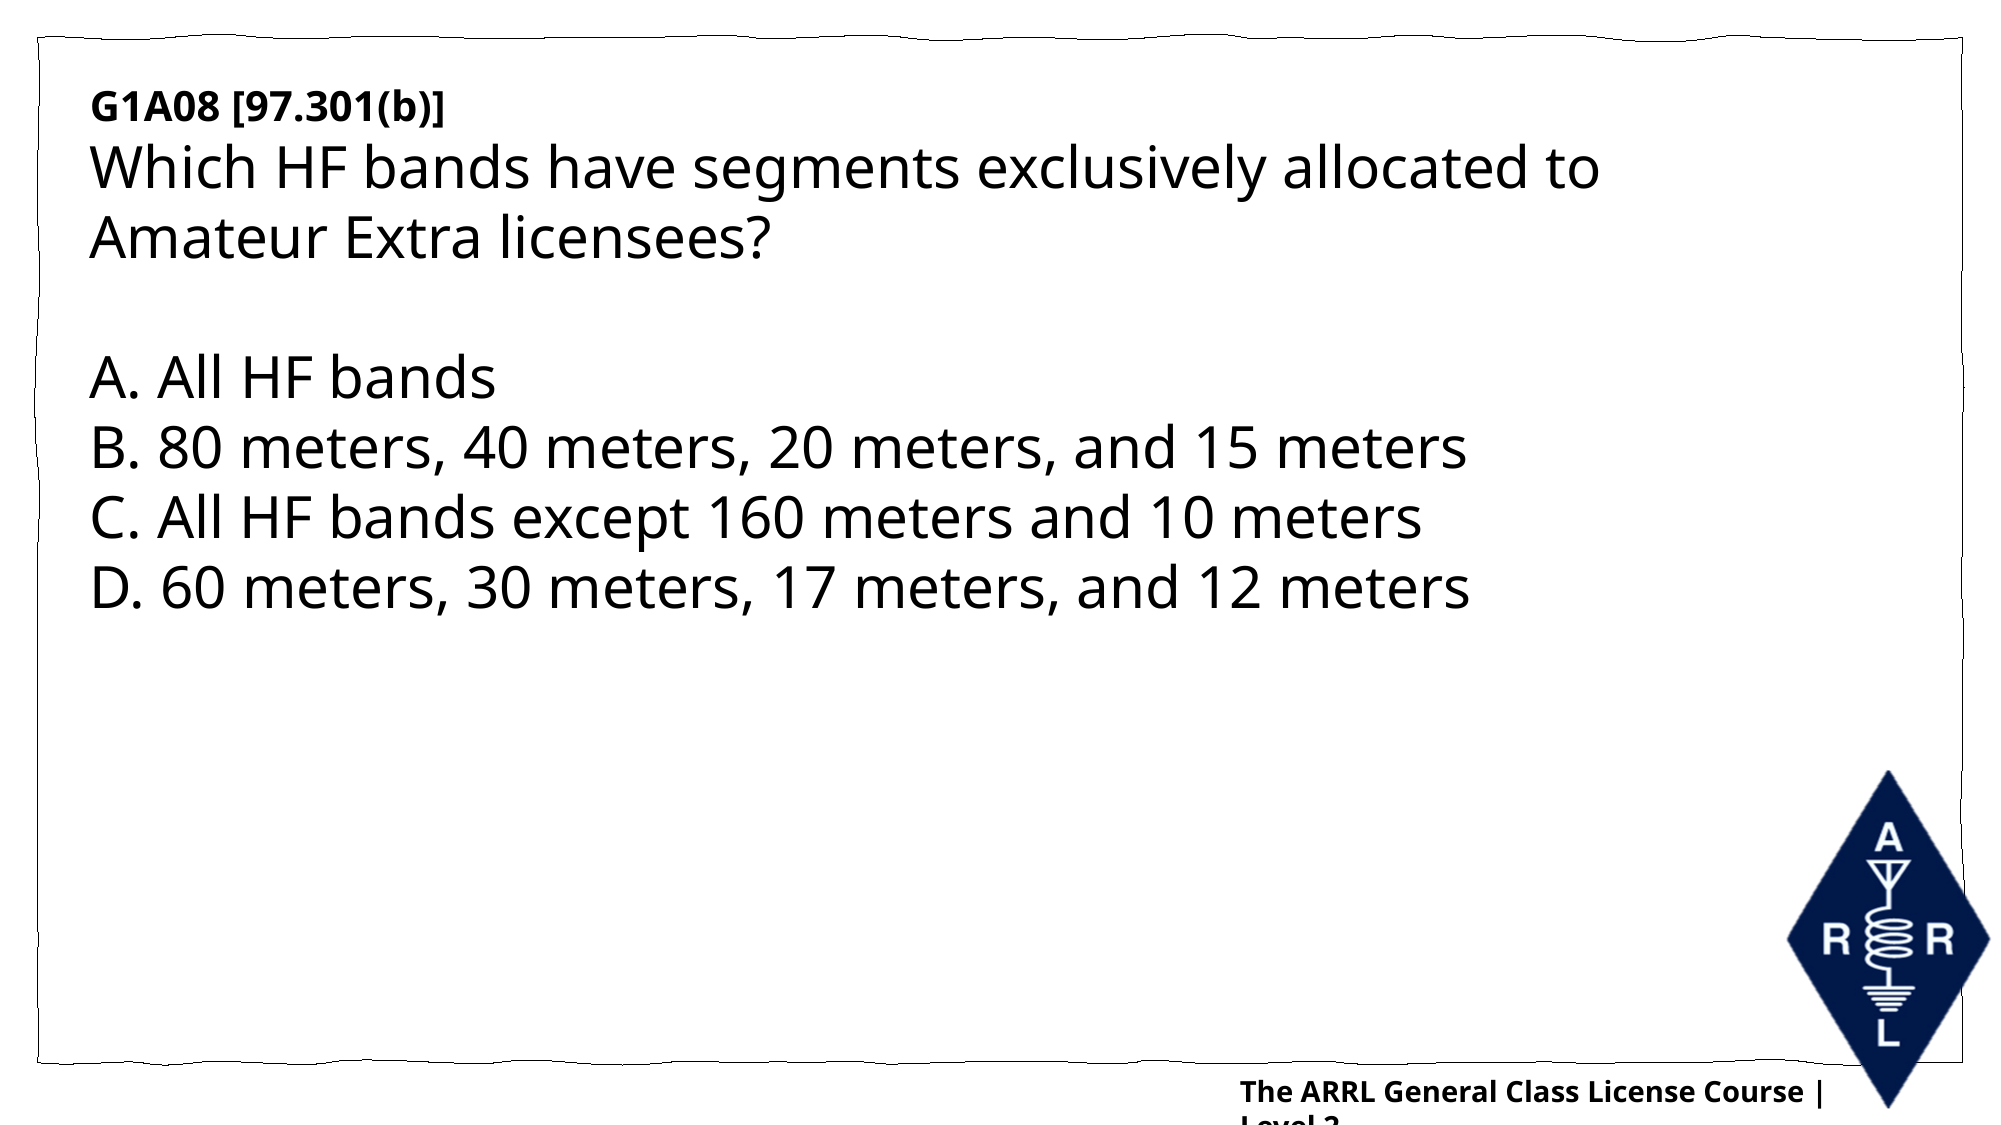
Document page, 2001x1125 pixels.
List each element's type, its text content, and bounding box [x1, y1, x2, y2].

text_box G1A08 [97.301(b)] Which HF bands have segments exclusively allocated to Amateur Extra licensees? A. All HF bands B. 80 meters, 40 meters, 20 meters, and 15 meters C. All HF bands except 160 meters and 10 meters D. 60 meters, 30 meters, 17 meters, and 12 meters [75, 72, 1850, 628]
picture [1773, 752, 1999, 1125]
